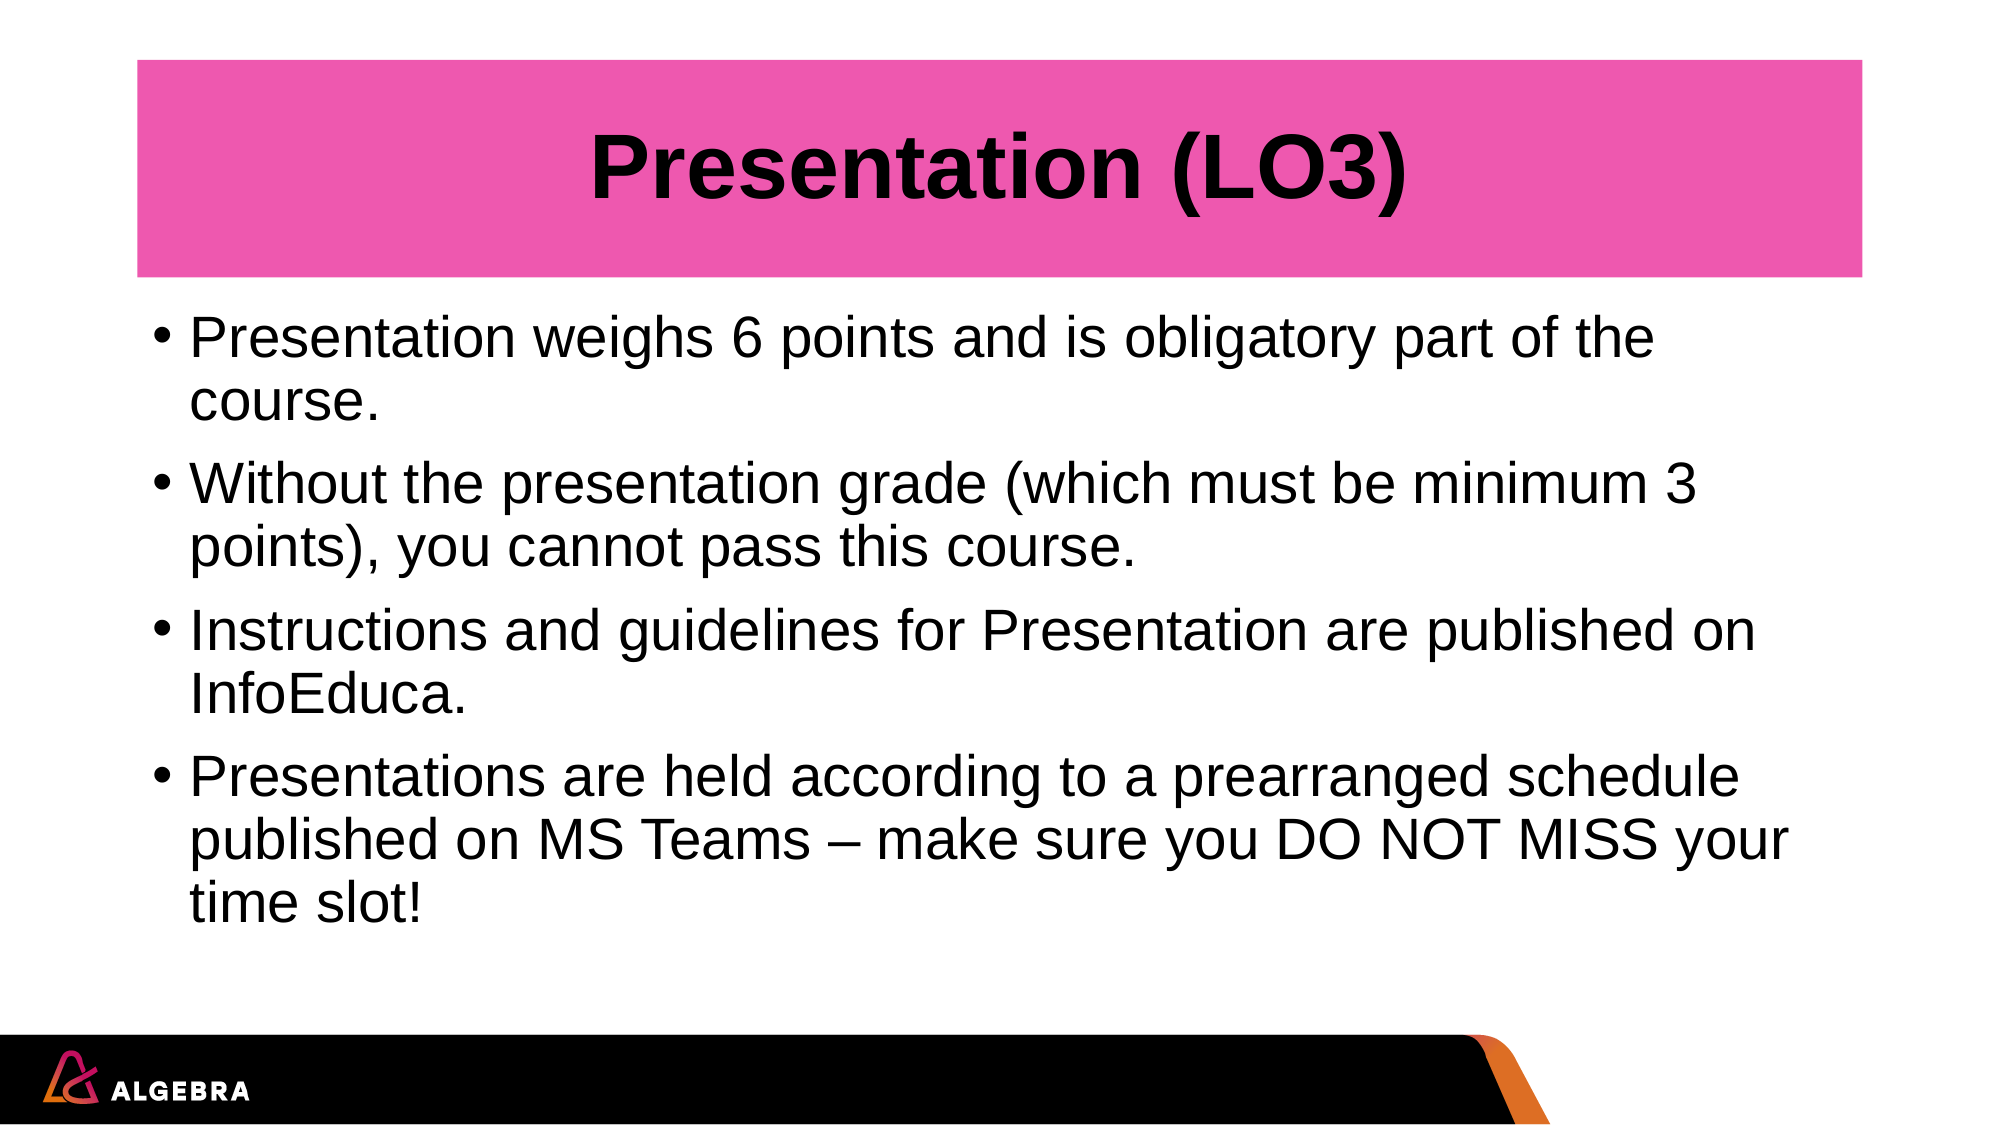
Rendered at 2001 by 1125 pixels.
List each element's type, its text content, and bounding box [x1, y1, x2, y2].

list Presentation weighs 6 points and is obligatory part of the course. Without the presentation grade (which must be minimum 3 points), you cannot pass this course. Instructions and guidelines for Presentation are published on InfoEduca. Presentations are held according to a prearranged schedule published on MS Teams – make sure you DO NOT MISS your time slot! [137, 299, 1863, 1014]
picture [0, 1034, 1733, 1125]
title Presentation (LO3) [137, 59, 1863, 278]
